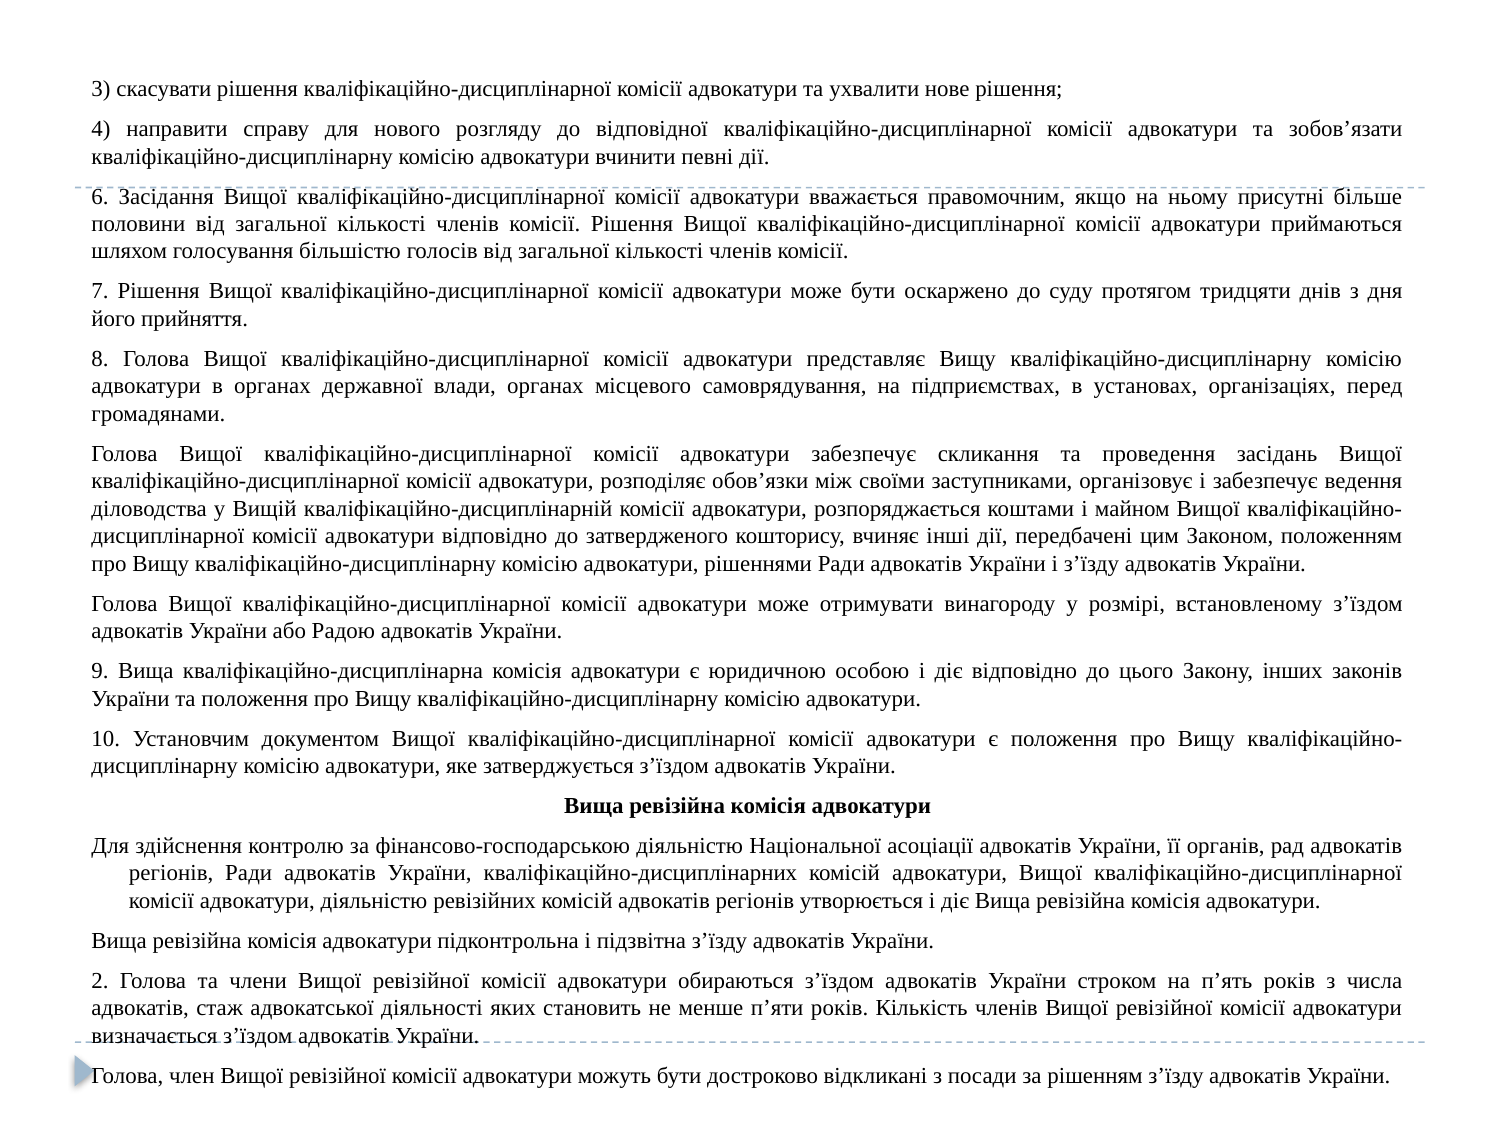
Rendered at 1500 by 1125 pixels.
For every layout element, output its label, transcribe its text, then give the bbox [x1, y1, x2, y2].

list 3) скасувати рішення кваліфікаційно-дисциплінарної комісії адвокатури та ухвалити нове рішення; 4) направити справу для нового розгляду до відповідної кваліфікаційно-дисциплінарної комісії адвокатури та зобов’язати кваліфікаційно-дисциплінарну комісію адвокатури вчинити певні дії. 6. Засідання Вищої кваліфікаційно-дисциплінарної комісії адвокатури вважається правомочним, якщо на ньому присутні більше половини від загальної кількості членів комісії. Рішення Вищої кваліфікаційно-дисциплінарної комісії адвокатури приймаються шляхом голосування більшістю голосів від загальної кількості членів комісії. 7. Рішення Вищої кваліфікаційно-дисциплінарної комісії адвокатури може бути оскаржено до суду протягом тридцяти днів з дня його прийняття. 8. Голова Вищої кваліфікаційно-дисциплінарної комісії адвокатури представляє Вищу кваліфікаційно-дисциплінарну комісію адвокатури в органах державної влади, органах місцевого самоврядування, на підприємствах, в установах, організаціях, перед громадянами. Голова Вищої кваліфікаційно-дисциплінарної комісії адвокатури забезпечує скликання та проведення засідань Вищої кваліфікаційно-дисциплінарної комісії адвокатури, розподіляє обов’язки між своїми заступниками, організовує і забезпечує ведення діловодства у Вищій кваліфікаційно-дисциплінарній комісії адвокатури, розпоряджається коштами і майном Вищої кваліфікаційно-дисциплінарної комісії адвокатури відповідно до затвердженого кошторису, вчиняє інші дії, передбачені цим Законом, положенням про Вищу кваліфікаційно-дисциплінарну комісію адвокатури, рішеннями Ради адвокатів України і з’їзду адвокатів України. Голова Вищої кваліфікаційно-дисциплінарної комісії адвокатури може отримувати винагороду у розмірі, встановленому з’їздом адвокатів України або Радою адвокатів України. 9. Вища кваліфікаційно-дисциплінарна комісія адвокатури є юридичною особою і діє відповідно до цього Закону, інших законів України та положення про Вищу кваліфікаційно-дисциплінарну комісію адвокатури. 10. Установчим документом Вищої кваліфікаційно-дисциплінарної комісії адвокатури є положення про Вищу кваліфікаційно-дисциплінарну комісію адвокатури, яке затверджується з’їздом адвокатів України. Вища ревізійна комісія адвокатури Для здійснення контролю за фінансово-господарською діяльністю Національної асоціації адвокатів України, її органів, рад адвокатів регіонів, Ради адвокатів України, кваліфікаційно-дисциплінарних комісій адвокатури, Вищої кваліфікаційно-дисциплінарної комісії адвокатури, діяльністю ревізійних комісій адвокатів регіонів утворюється і діє Вища ревізійна комісія адвокатури. Вища ревізійна комісія адвокатури підконтрольна і підзвітна з’їзду адвокатів України. 2. Голова та члени Вищої ревізійної комісії адвокатури обираються з’їздом адвокатів України строком на п’ять років з числа адвокатів, стаж адвокатської діяльності яких становить не менше п’яти років. Кількість членів Вищої ревізійної комісії адвокатури визначається з’їздом адвокатів України. Голова, член Вищої ревізійної комісії адвокатури можуть бути достроково відкликані з посади за рішенням з’їзду адвокатів України. [76, 66, 1420, 1094]
